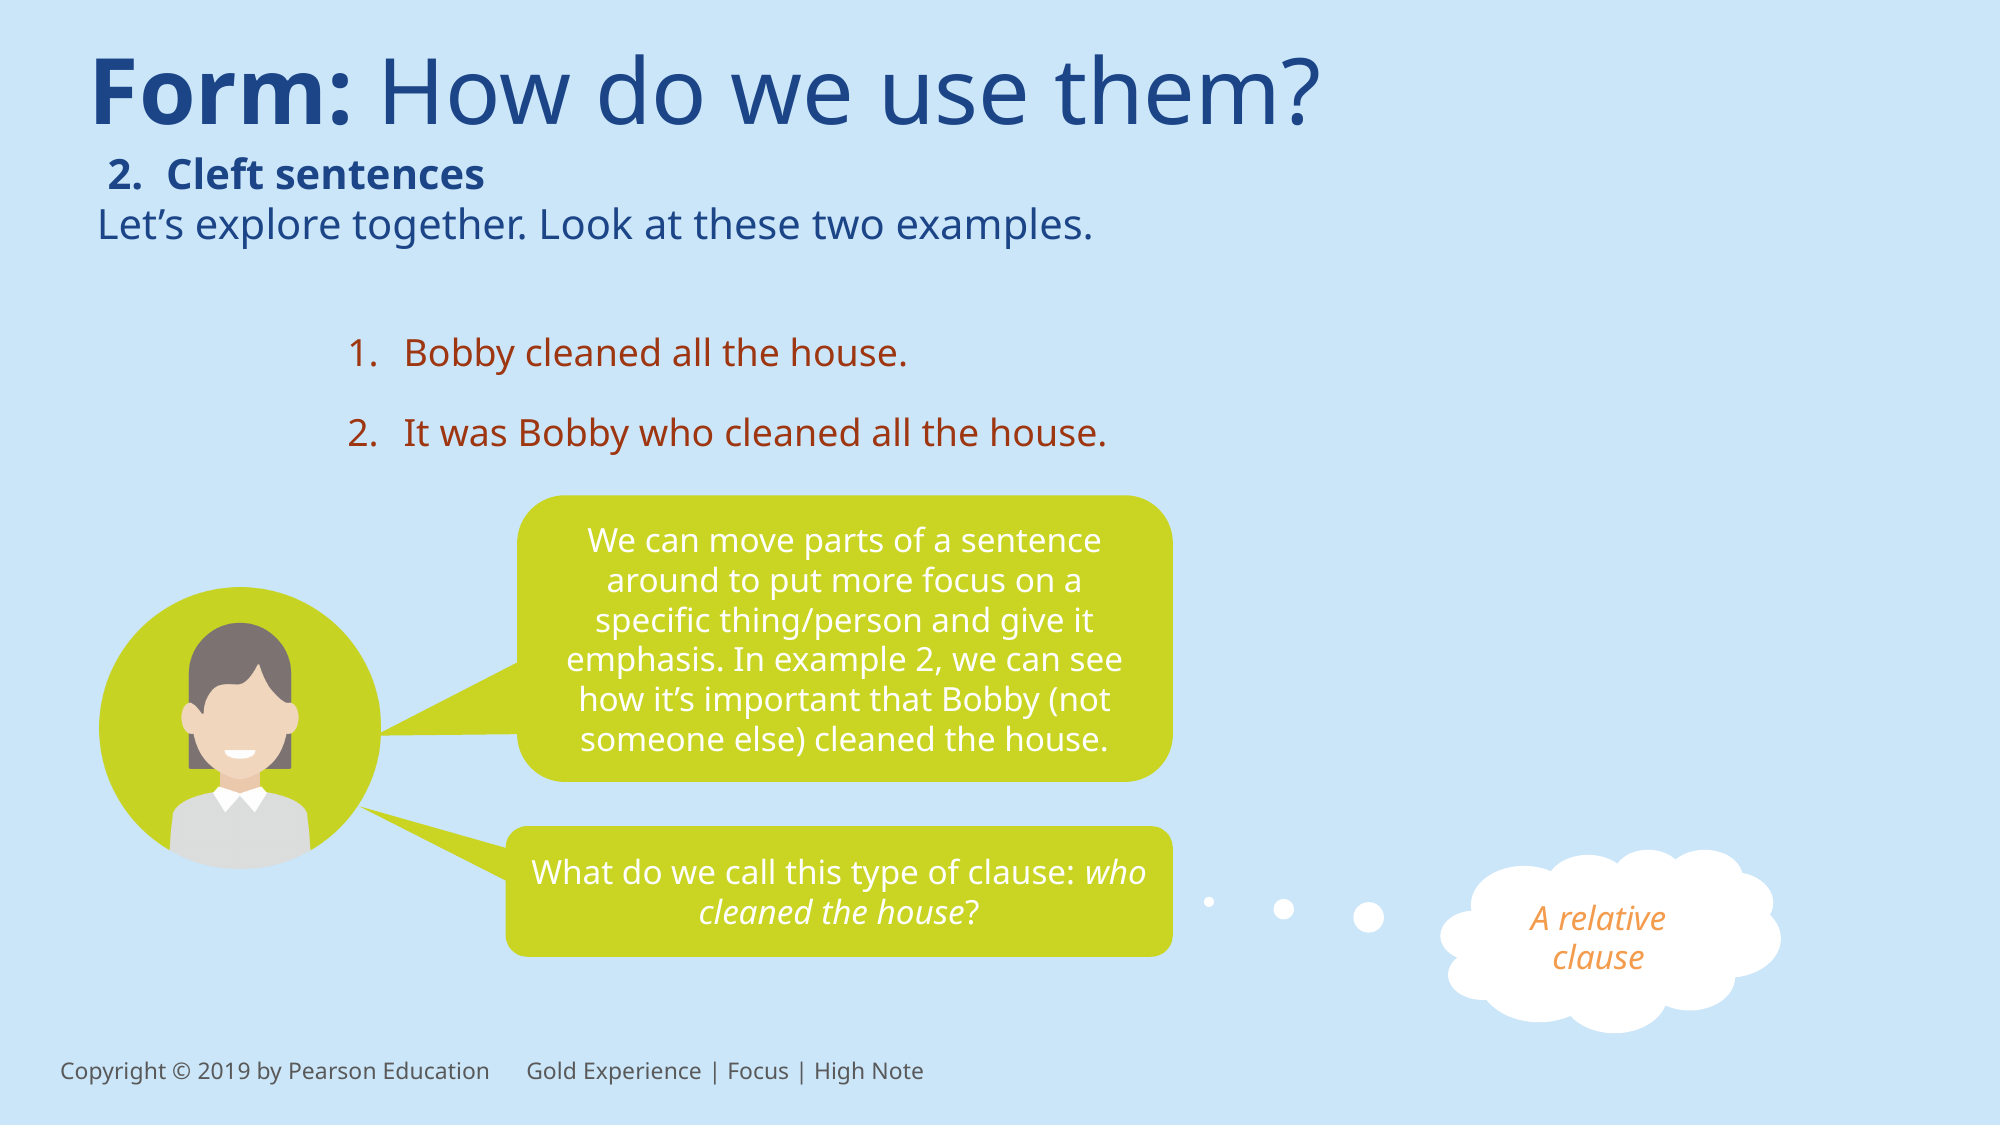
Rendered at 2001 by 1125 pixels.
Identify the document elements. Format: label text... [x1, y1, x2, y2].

text_box A relative clause [1440, 849, 1781, 1034]
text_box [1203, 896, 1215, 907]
text_box Bobby cleaned all the house. [313, 314, 1376, 394]
text_box A relative clause [1353, 902, 1384, 933]
title Form: How do we use them? [73, 37, 1916, 253]
text_box We can move parts of a sentence around to put more focus on a specific thing/person and give it emphasis. In example 2, we can see how it’s important that Bobby (not someone else) cleaned the house. [385, 495, 1173, 782]
text_box A relative clause [1273, 898, 1294, 920]
text_box What do we call this type of clause: who cleaned the house? [385, 813, 1173, 957]
text_box Cleft sentences [76, 146, 1173, 214]
text_box It was Bobby who cleaned all the house. [313, 394, 1376, 474]
text_box Let’s explore together. Look at these two examples. [81, 196, 1804, 264]
footer Copyright © 2019 by Pearson Education Gold Experience | Focus | High Note [45, 1040, 1084, 1101]
picture [99, 587, 381, 869]
